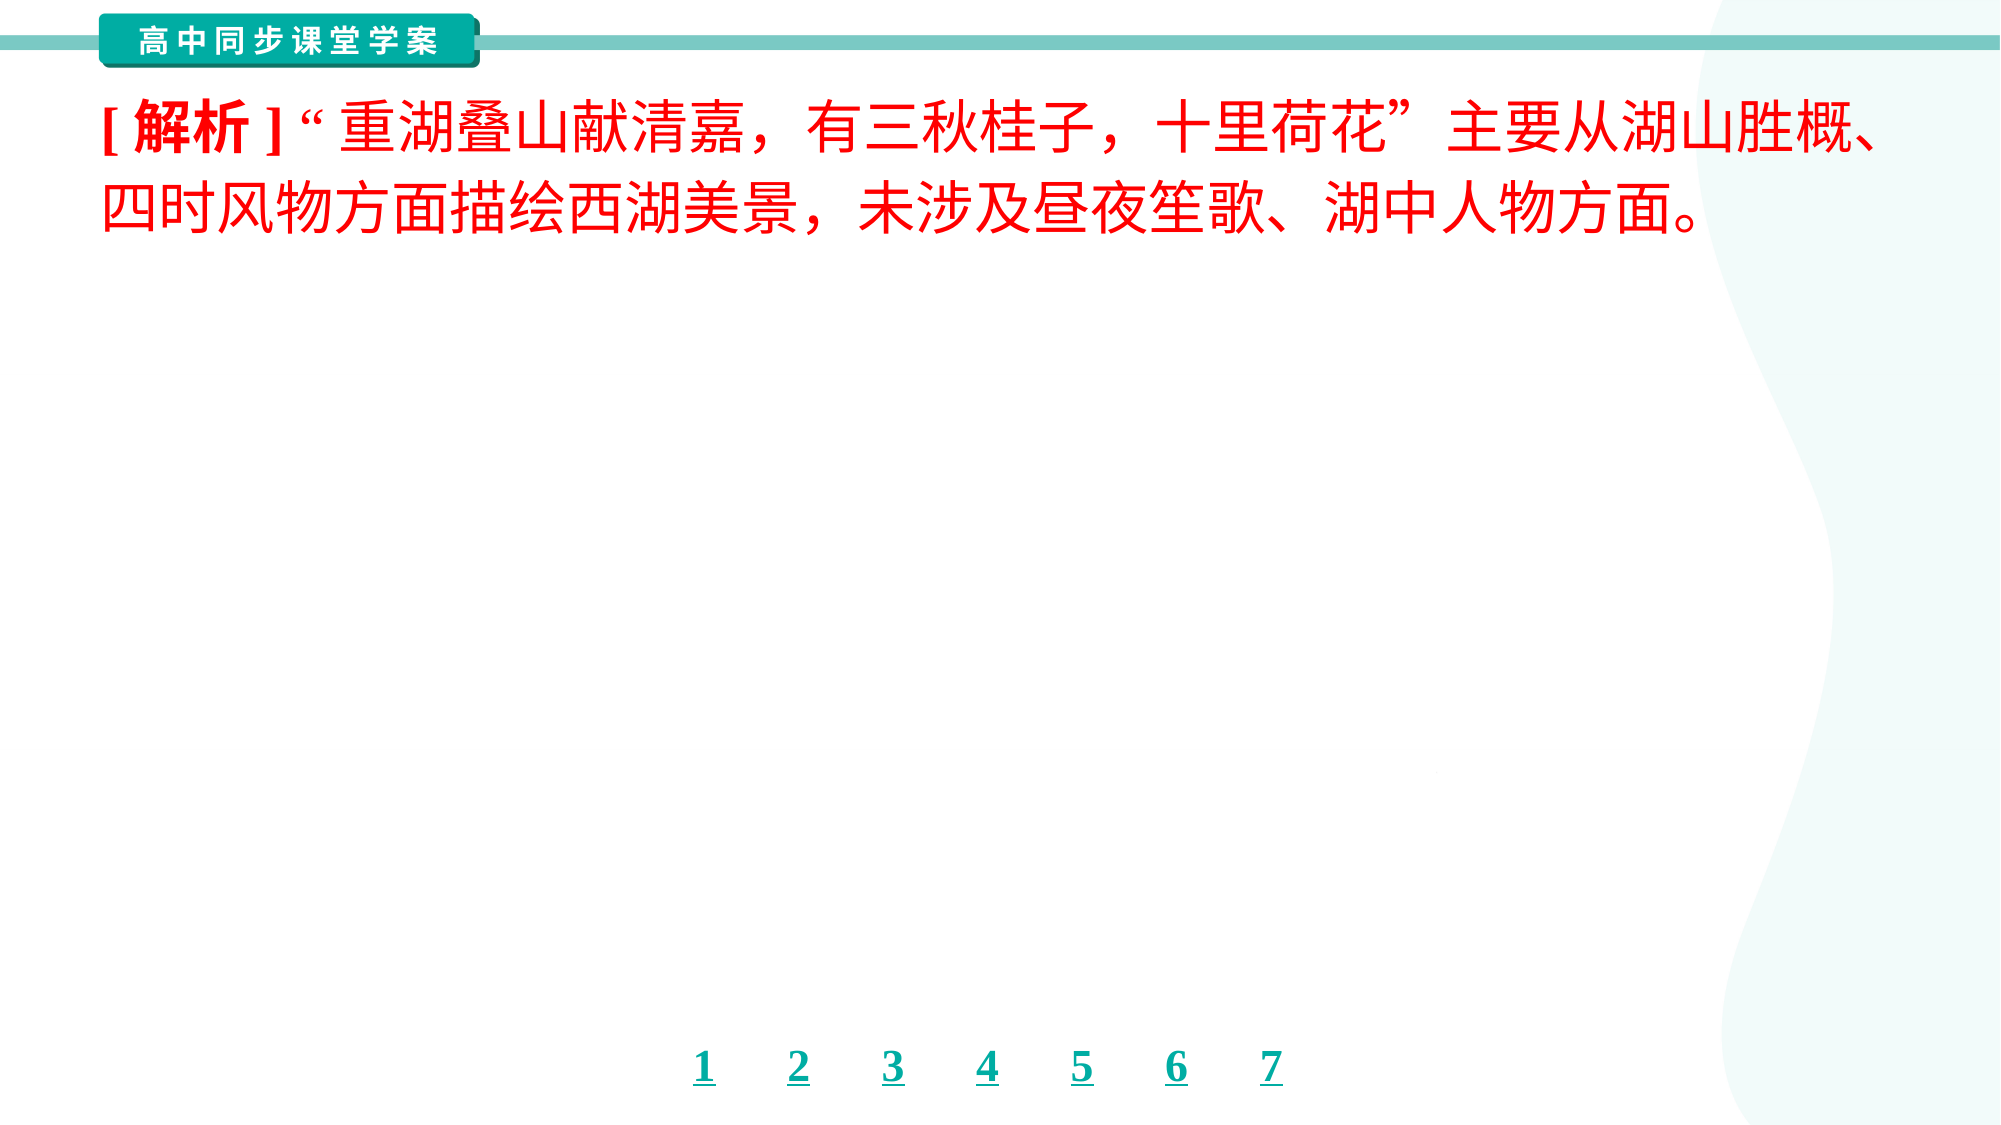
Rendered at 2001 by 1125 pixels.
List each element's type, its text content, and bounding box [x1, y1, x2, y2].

text_box [解析] “重湖叠山献清嘉，有三秋桂子，十里荷花”主要从湖山胜概、 四时风物方面描绘西湖美景，未涉及昼夜笙歌、湖中人物方面。 [100, 76, 1899, 236]
picture [0, 0, 2000, 1125]
